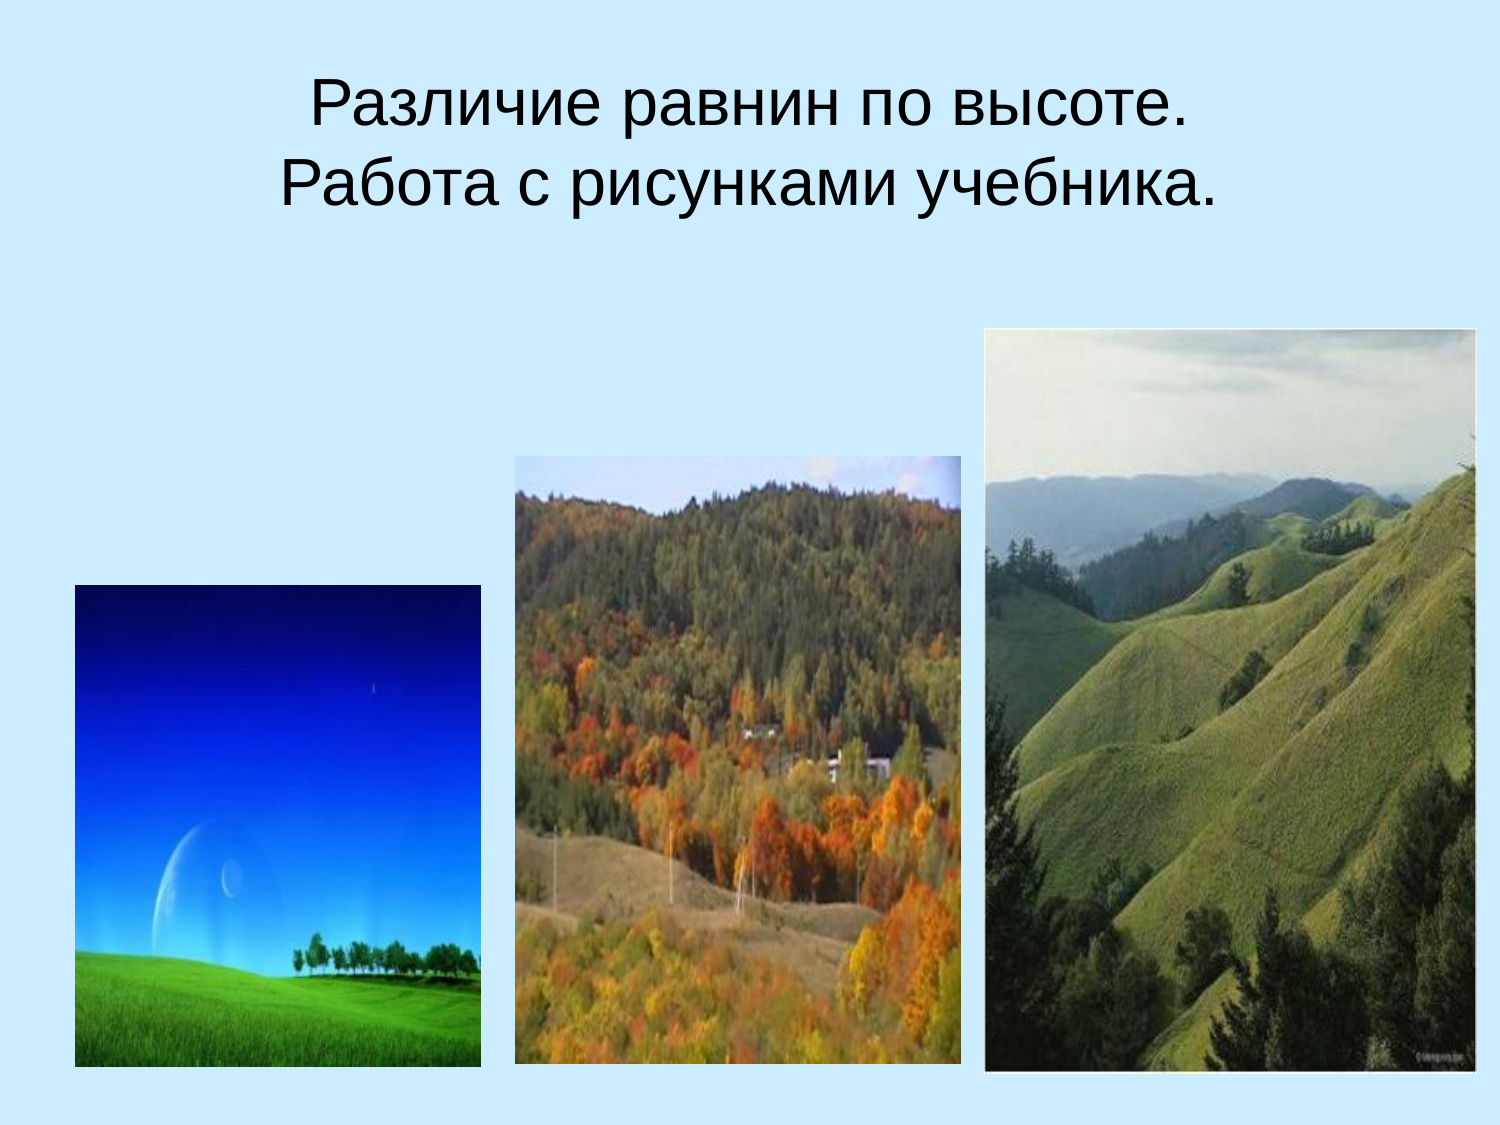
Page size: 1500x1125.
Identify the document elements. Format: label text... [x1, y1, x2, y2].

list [515, 456, 962, 1065]
title Различие равнин по высоте. Работа с рисунками учебника. [74, 44, 1426, 233]
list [74, 585, 481, 1067]
picture [984, 327, 1477, 1074]
